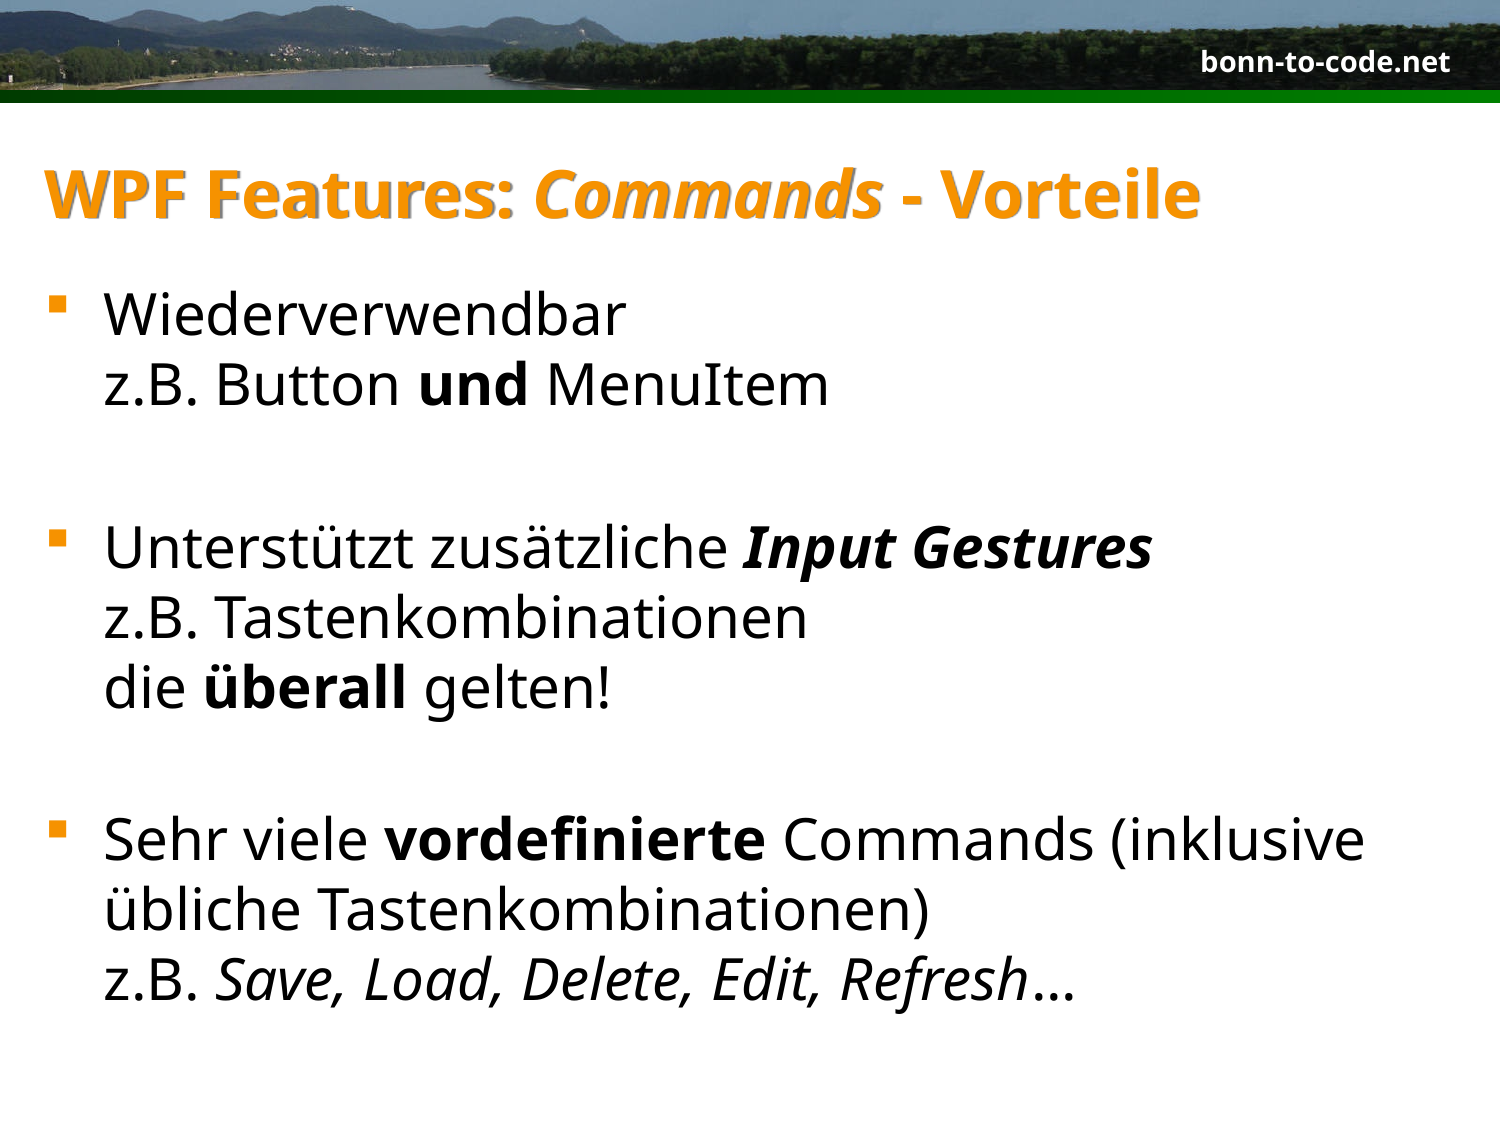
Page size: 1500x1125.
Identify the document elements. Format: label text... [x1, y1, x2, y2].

picture [0, 0, 1500, 90]
title WPF Features: Commands - Vorteile [29, 113, 1471, 269]
list Wiederverwendbar z.B. Button und MenuItem Unterstützt zusätzliche Input Gestures z.B. Tastenkombinationen die überall gelten! Sehr viele vordefinierte Commands (inklusive übliche Tastenkombinationen) z.B. Save, Load, Delete, Edit, Refresh... [29, 269, 1471, 1125]
